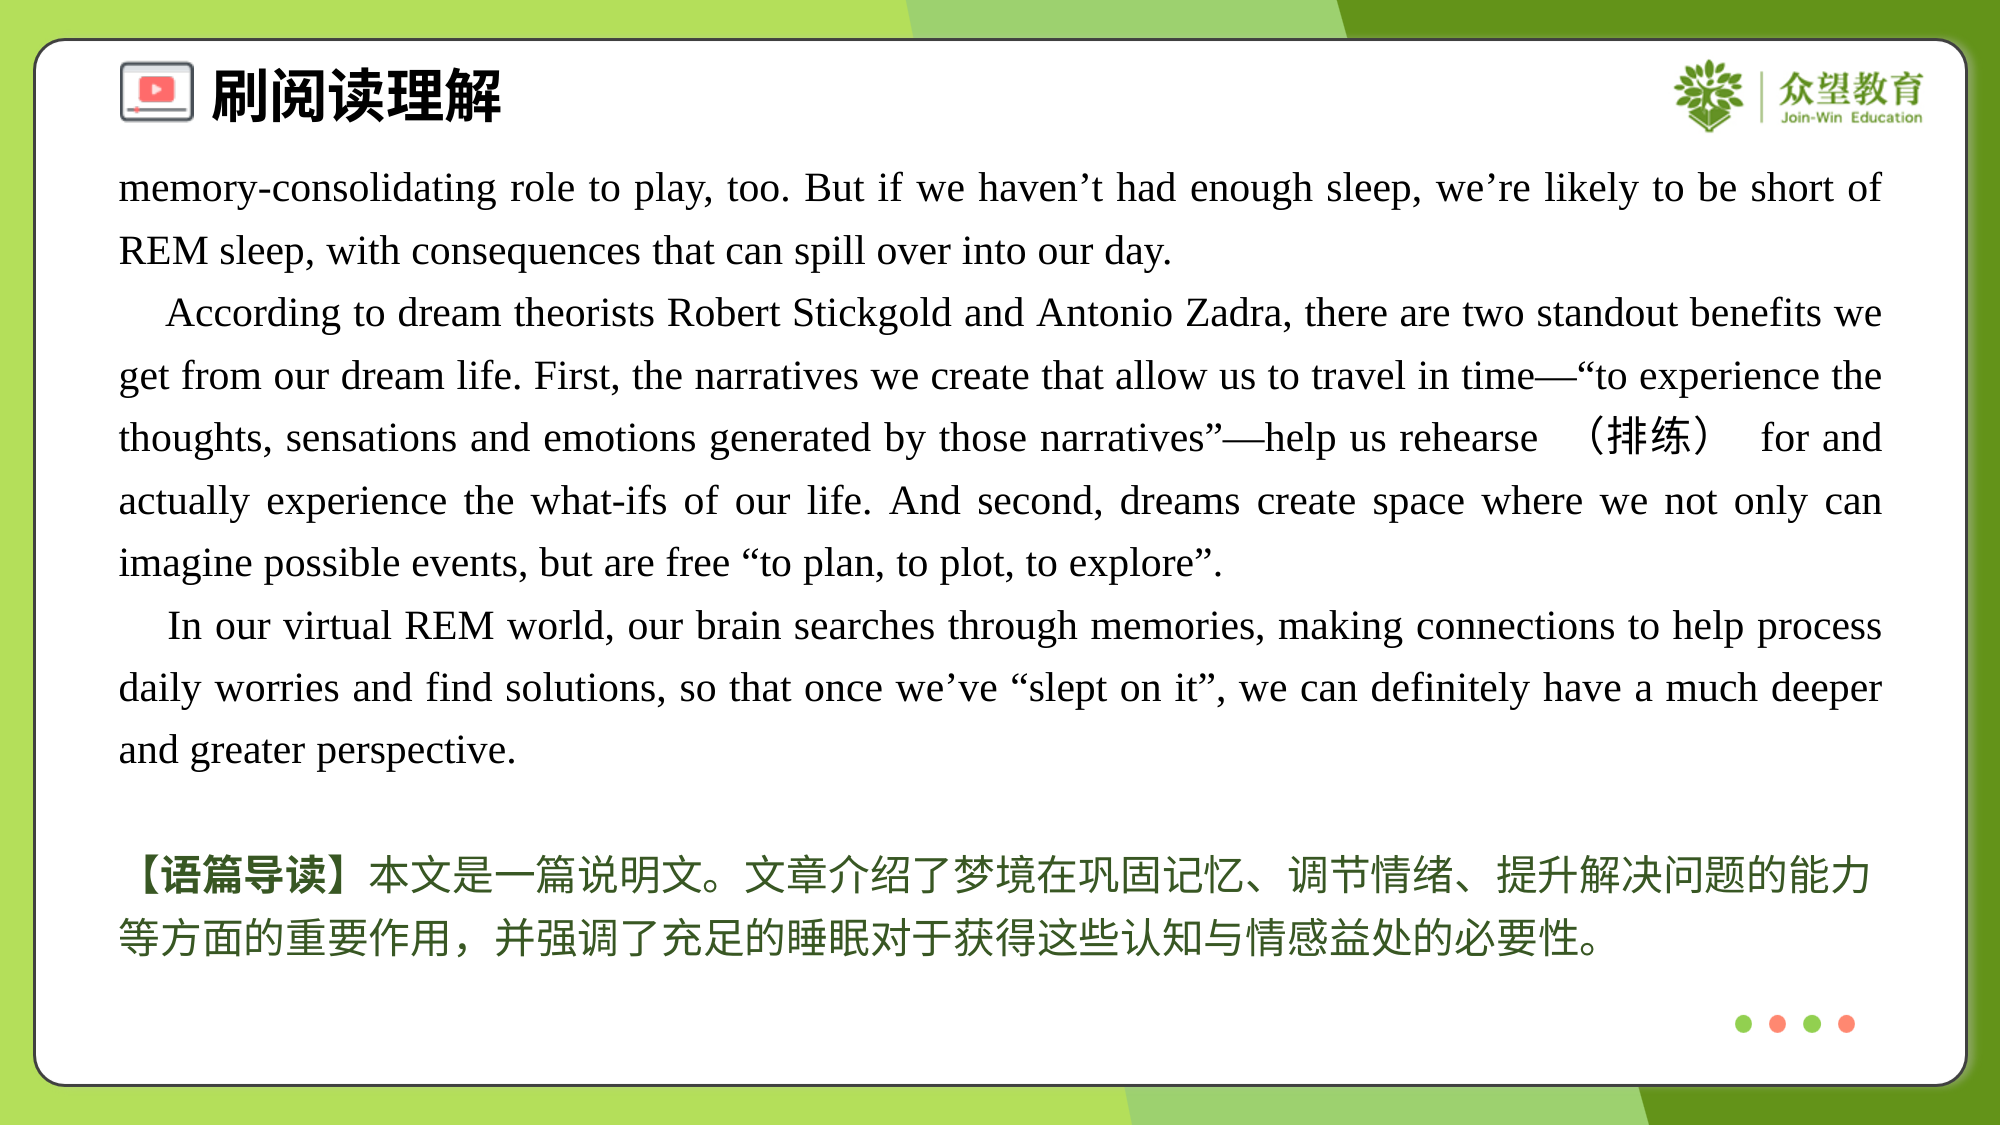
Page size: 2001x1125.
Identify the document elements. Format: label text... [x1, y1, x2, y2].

picture [0, 0, 2000, 1125]
text_box memory-consolidating role to play, too. But if we haven’t had enough sleep, we’re likely to be short of REM sleep, with consequences that can spill over into our day. According to dream theorists Robert Stickgold and Antonio Zadra, there are two standout benefits we get from our dream life. First, the narratives we create that allow us to travel in time—“to experience the thoughts, sensations and emotions generated by those narratives”—help us rehearse （排练） for and actually experience the what-ifs of our life. And second, dreams create space where we not only can imagine possible events, but are free “to plan, to plot, to explore”. In our virtual REM world, our brain searches through memories, making connections to help process daily worries and find solutions, so that once we’ve “slept on it”, we can definitely have a much deeper and greater perspective. [118, 147, 1883, 830]
text_box 【语篇导读】本文是一篇说明文。文章介绍了梦境在巩固记忆、调节情绪、提升解决问题的能力等方面的重要作用，并强调了充足的睡眠对于获得这些认知与情感益处的必要性。 [118, 836, 1883, 957]
